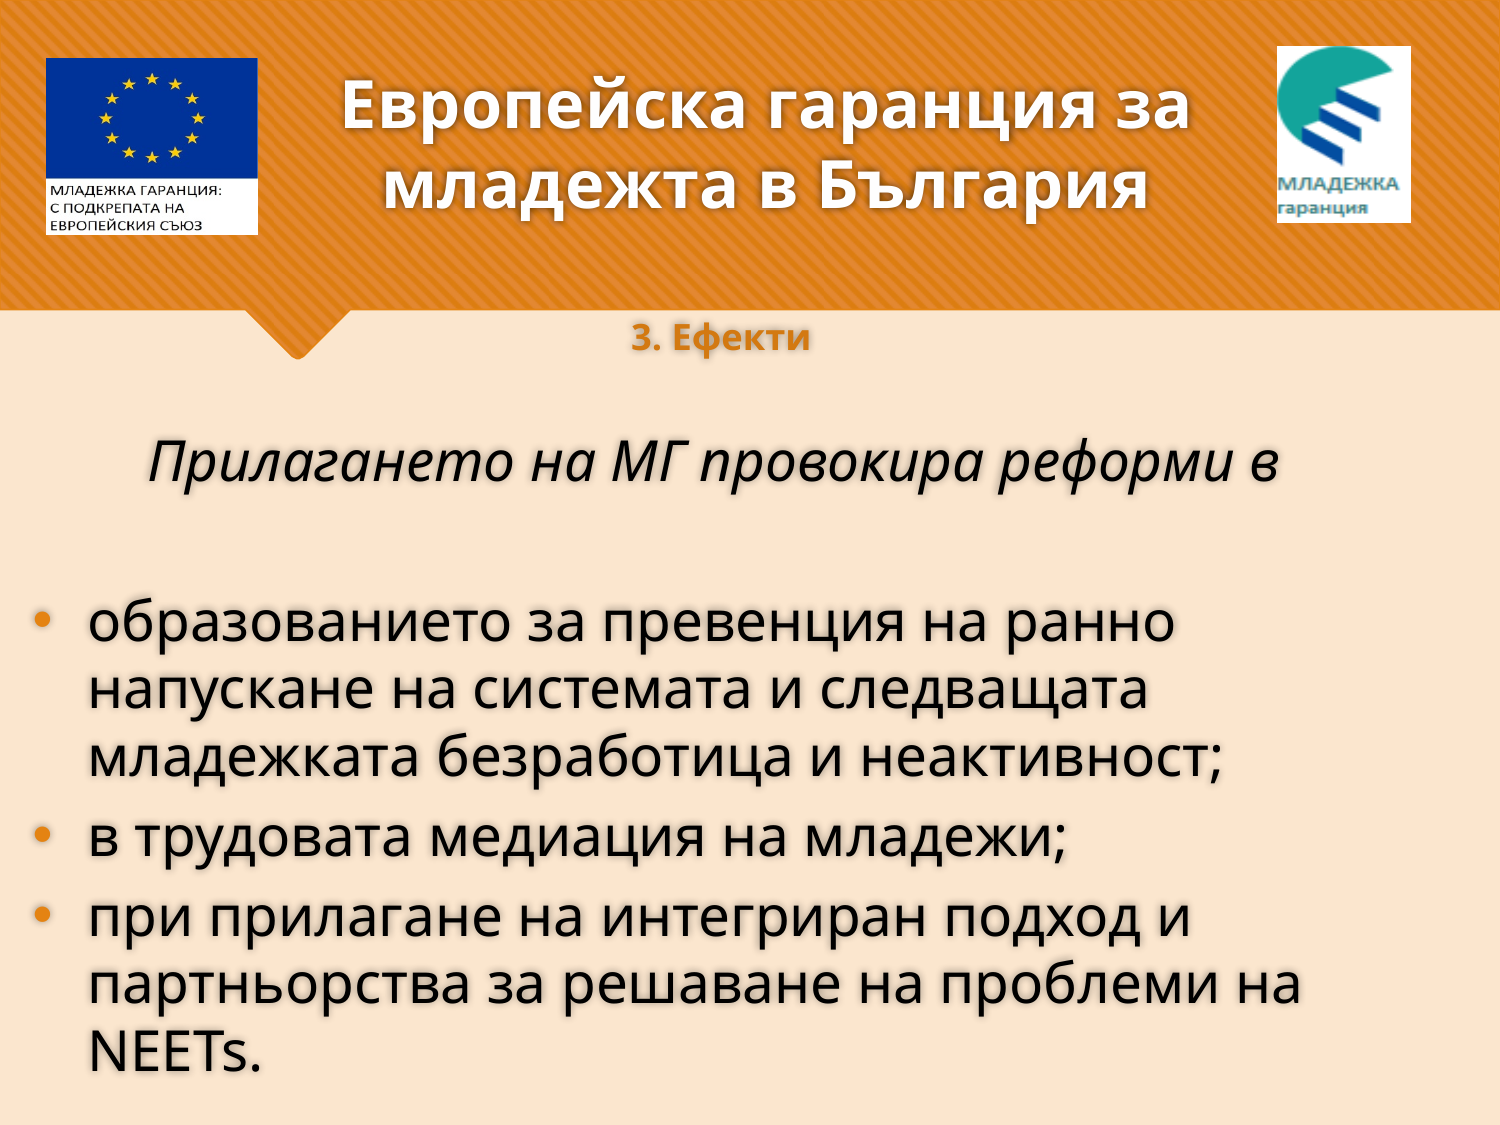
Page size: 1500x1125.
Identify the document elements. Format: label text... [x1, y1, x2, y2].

picture [46, 58, 258, 235]
list 3. Ефекти Прилагането на МГ провокира реформи в образованието за превенция на ранно напускане на системата и следващата младежката безработица и неактивност; в трудовата медиация на младежи; при прилагане на интегриран подход и партньорства за решаване на проблеми на NEETs. [17, 302, 1425, 1094]
picture [1277, 46, 1411, 223]
title Европейска гаранция за младежта в България [320, 101, 1231, 230]
